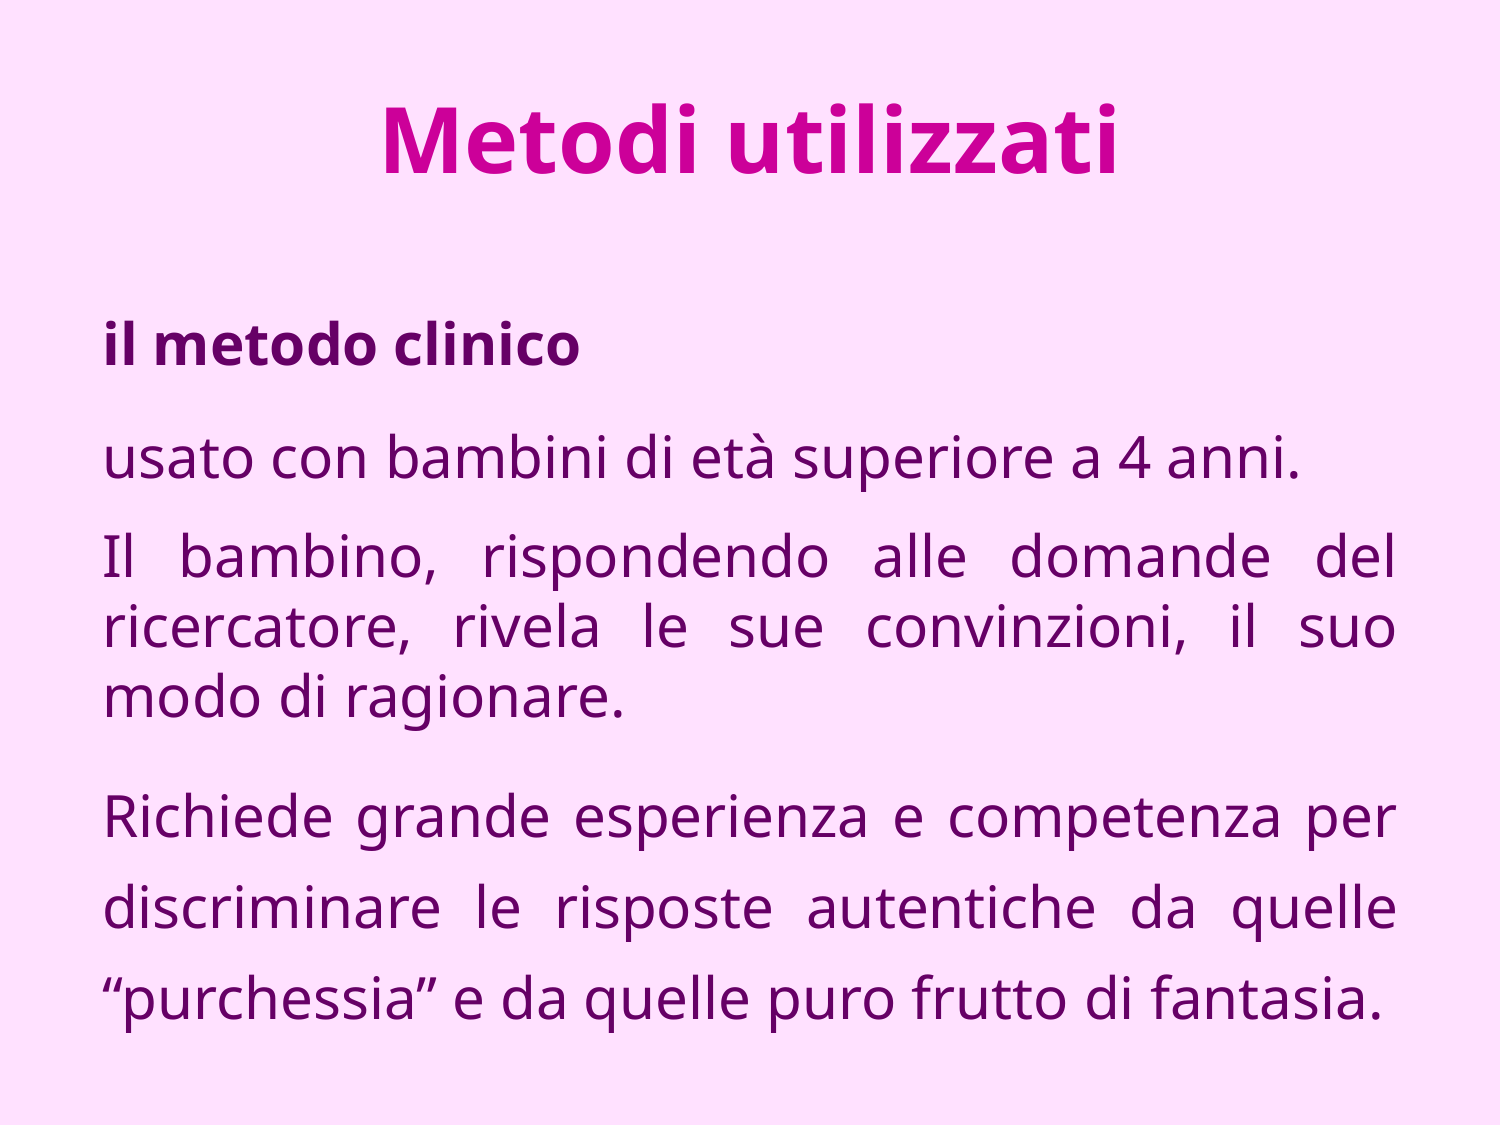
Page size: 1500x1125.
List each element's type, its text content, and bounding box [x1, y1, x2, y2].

text_box usato con bambini di età superiore a 4 anni. Il bambino, rispondendo alle domande del ricercatore, rivela le sue convinzioni, il suo modo di ragionare. Richiede grande esperienza e competenza per discriminare le risposte autentiche da quelle “purchessia” e da quelle puro frutto di fantasia. [87, 412, 1413, 1125]
text_box il metodo clinico [87, 299, 1300, 385]
title Metodi utilizzati [112, 42, 1388, 231]
